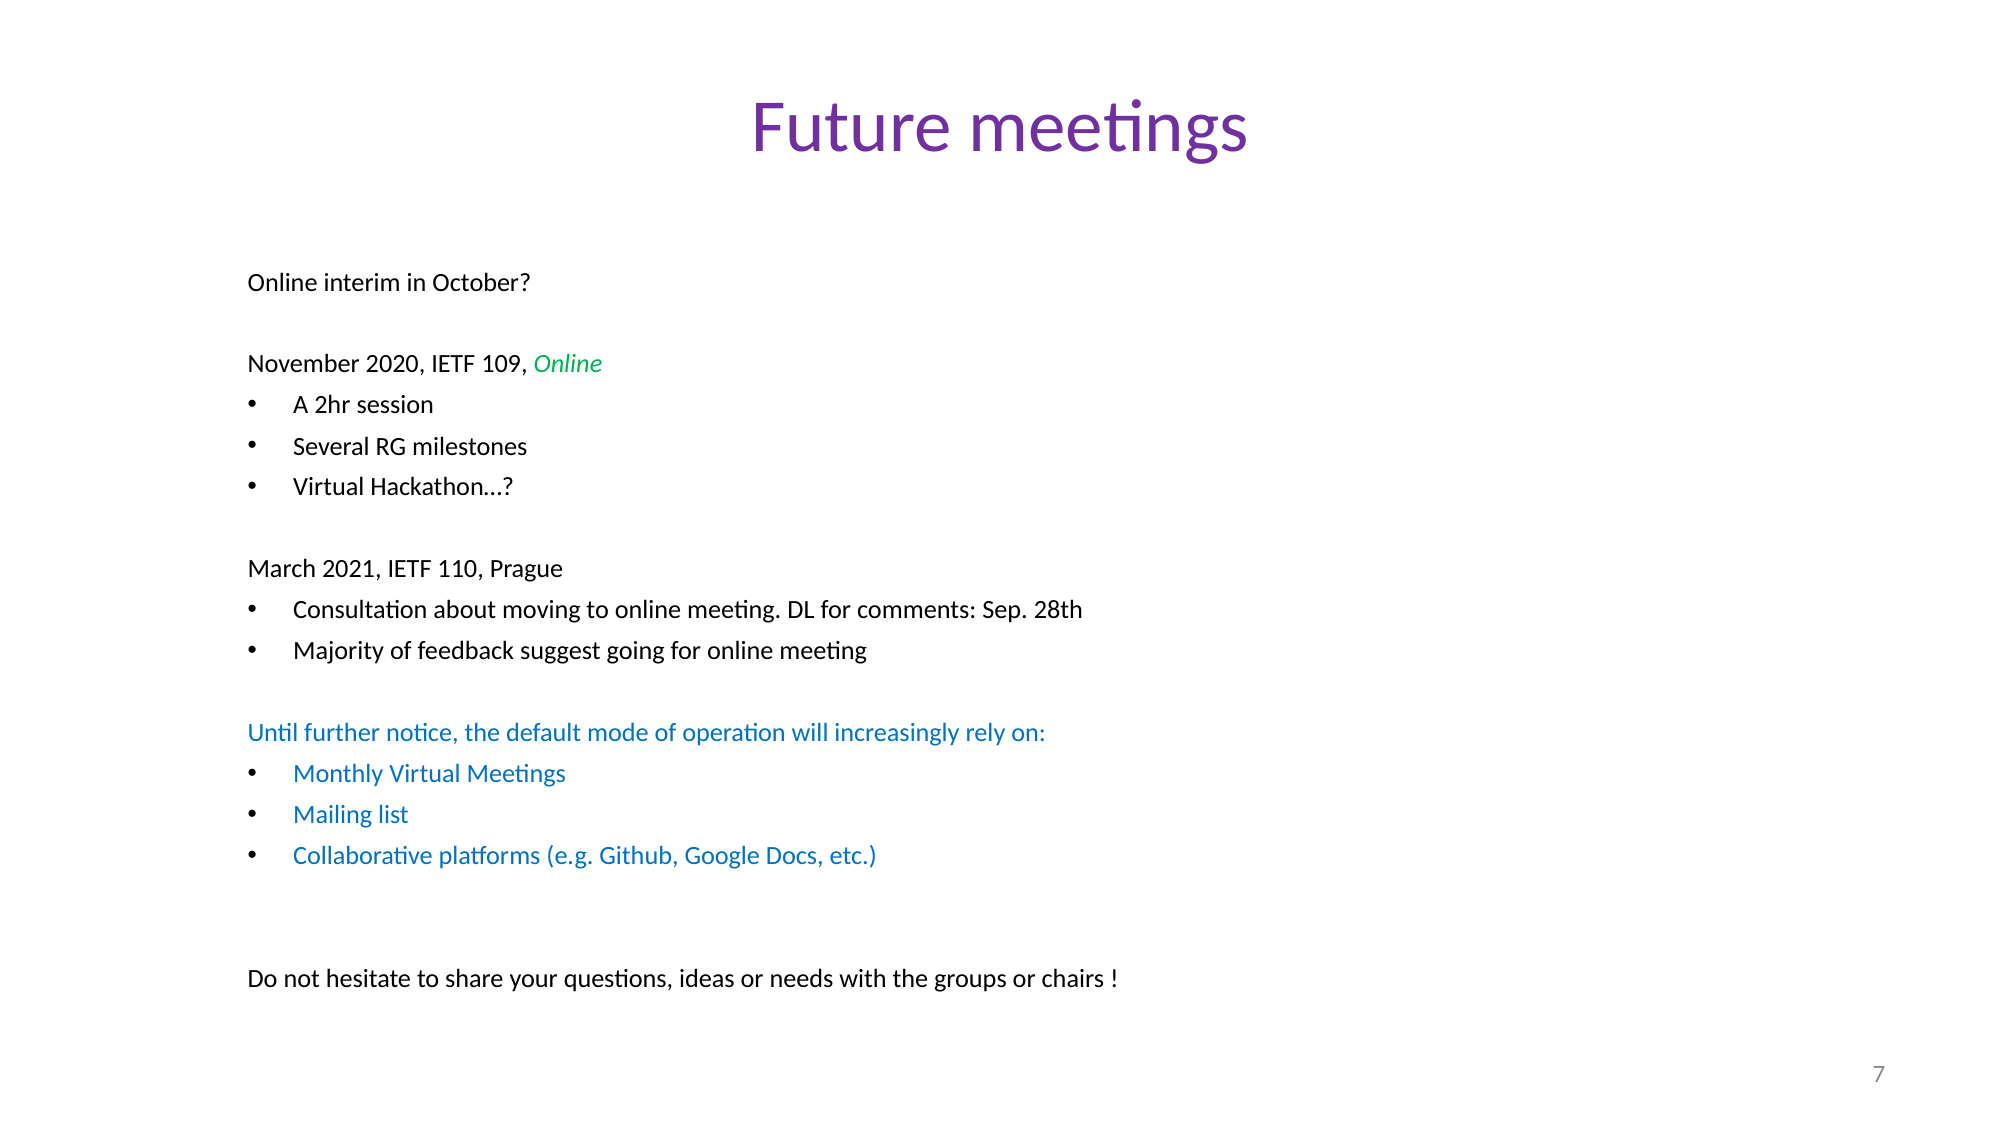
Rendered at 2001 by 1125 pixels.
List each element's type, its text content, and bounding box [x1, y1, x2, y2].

text_box 7 [1433, 1042, 1900, 1103]
text_box Future meetings [99, 55, 1900, 188]
text_box Online interim in October? November 2020, IETF 109, Online A 2hr session Several RG milestones Virtual Hackathon…? March 2021, IETF 110, Prague Consultation about moving to online meeting. DL for comments: Sep. 28th Majority of feedback suggest going for online meeting Until further notice, the default mode of operation will increasingly rely on: Monthly Virtual Meetings Mailing list Collaborative platforms (e.g. Github, Google Docs, etc.) Do not hesitate to share your questions, ideas or needs with the groups or chairs ! [161, 247, 1900, 1005]
